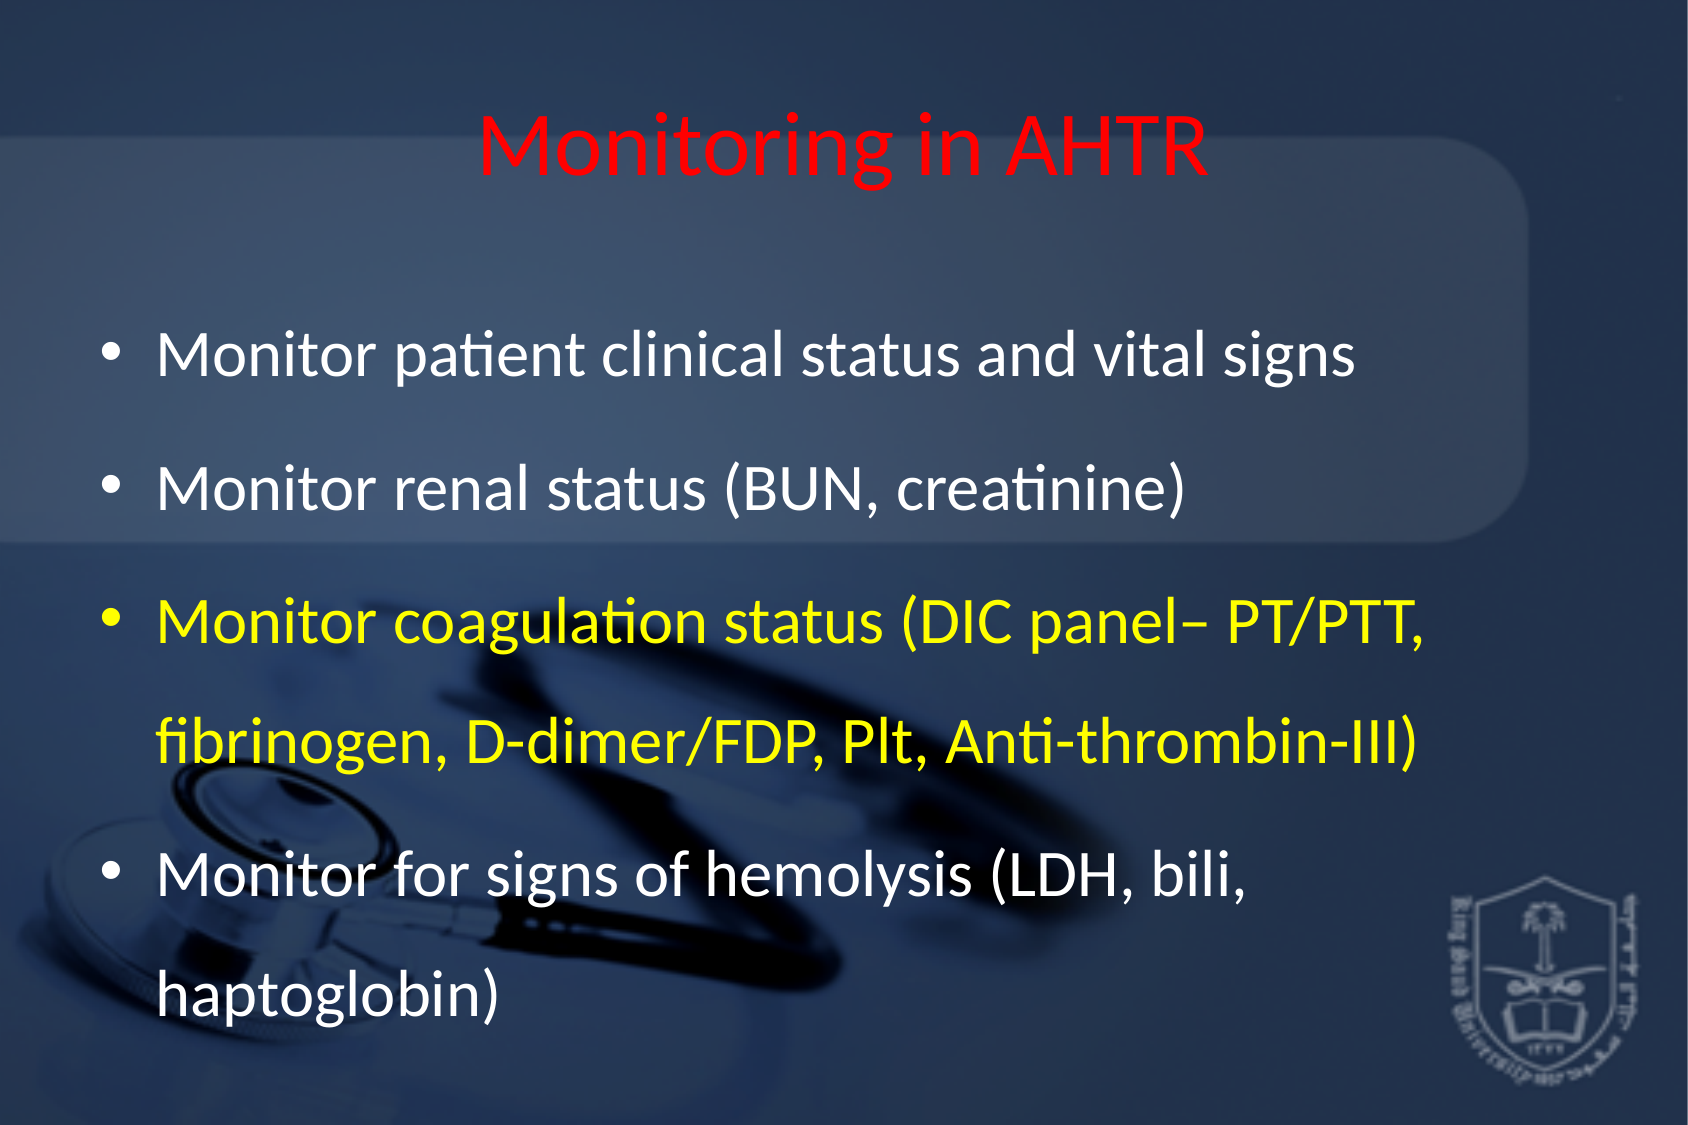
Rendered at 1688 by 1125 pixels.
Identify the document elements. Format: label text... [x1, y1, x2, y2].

title Monitoring in AHTR [84, 45, 1604, 233]
picture [0, 0, 1688, 1125]
list Monitor patient clinical status and vital signs Monitor renal status (BUN, creatinine) Monitor coagulation status (DIC panel– PT/PTT, fibrinogen, D-dimer/FDP, Plt, Anti-thrombin-III) Monitor for signs of hemolysis (LDH, bili, haptoglobin) [84, 262, 1604, 1005]
